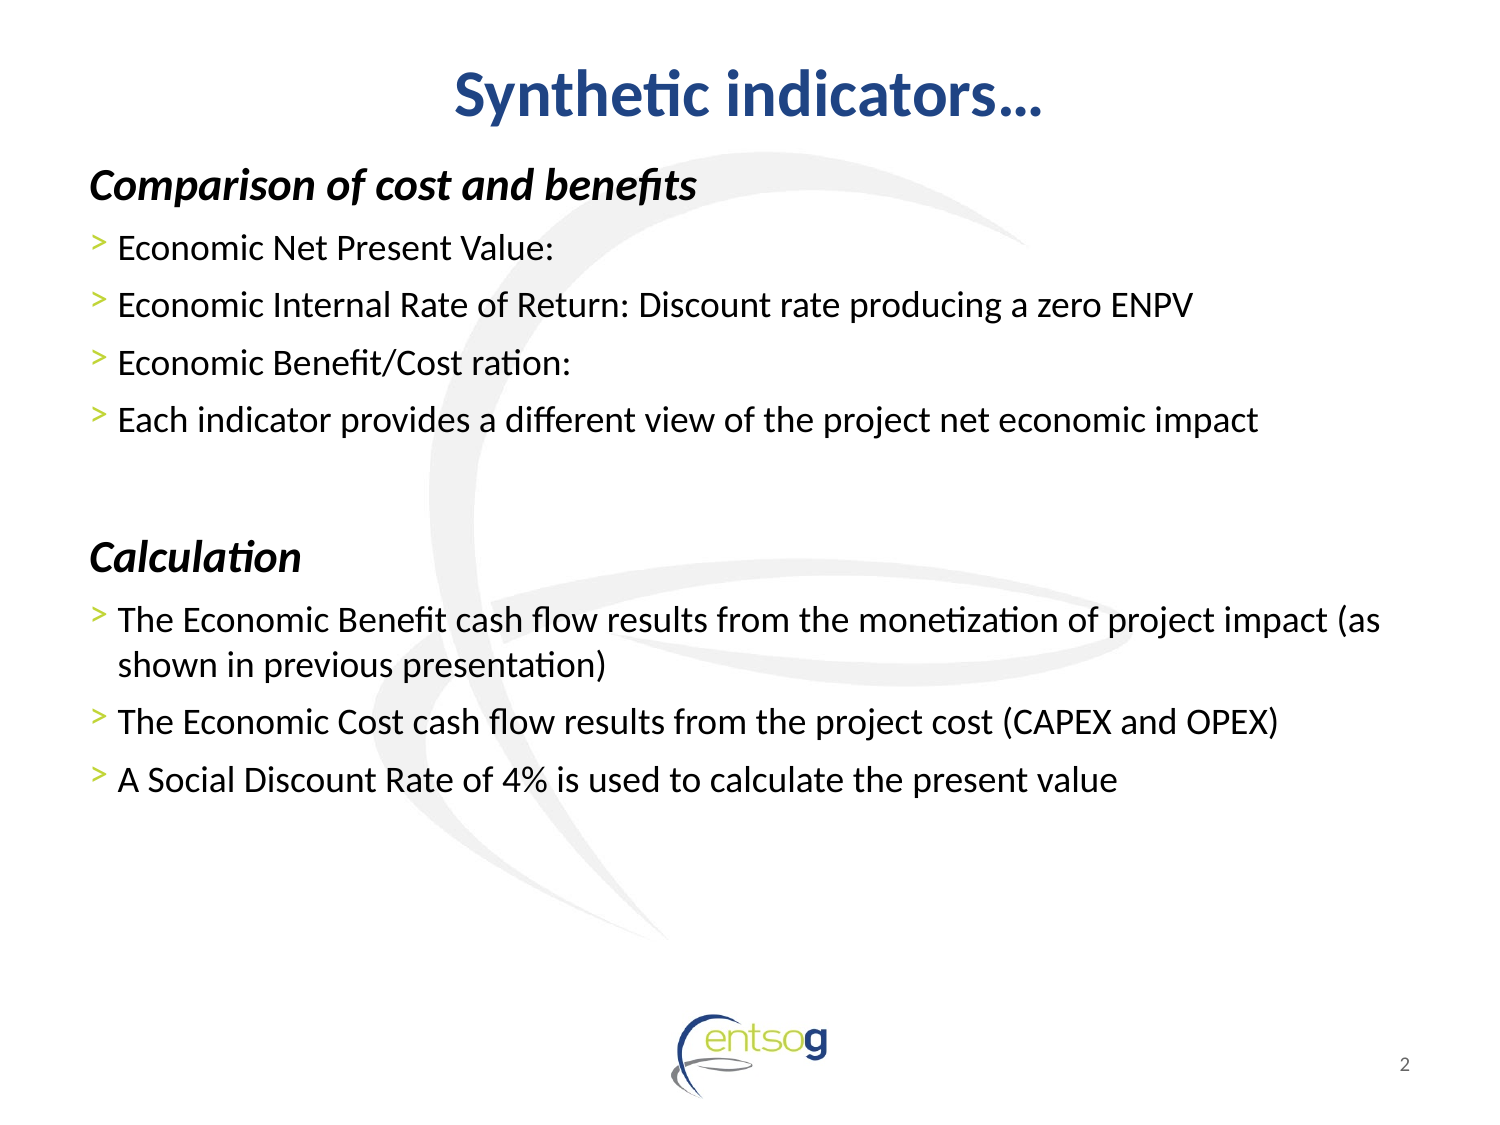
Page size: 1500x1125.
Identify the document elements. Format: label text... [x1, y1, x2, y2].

slide_number 2 [1364, 1042, 1425, 1088]
picture [671, 999, 829, 1101]
picture [358, 141, 1140, 949]
picture [1135, 416, 1140, 430]
title Synthetic indicators… [24, 42, 1475, 132]
picture [362, 718, 372, 732]
